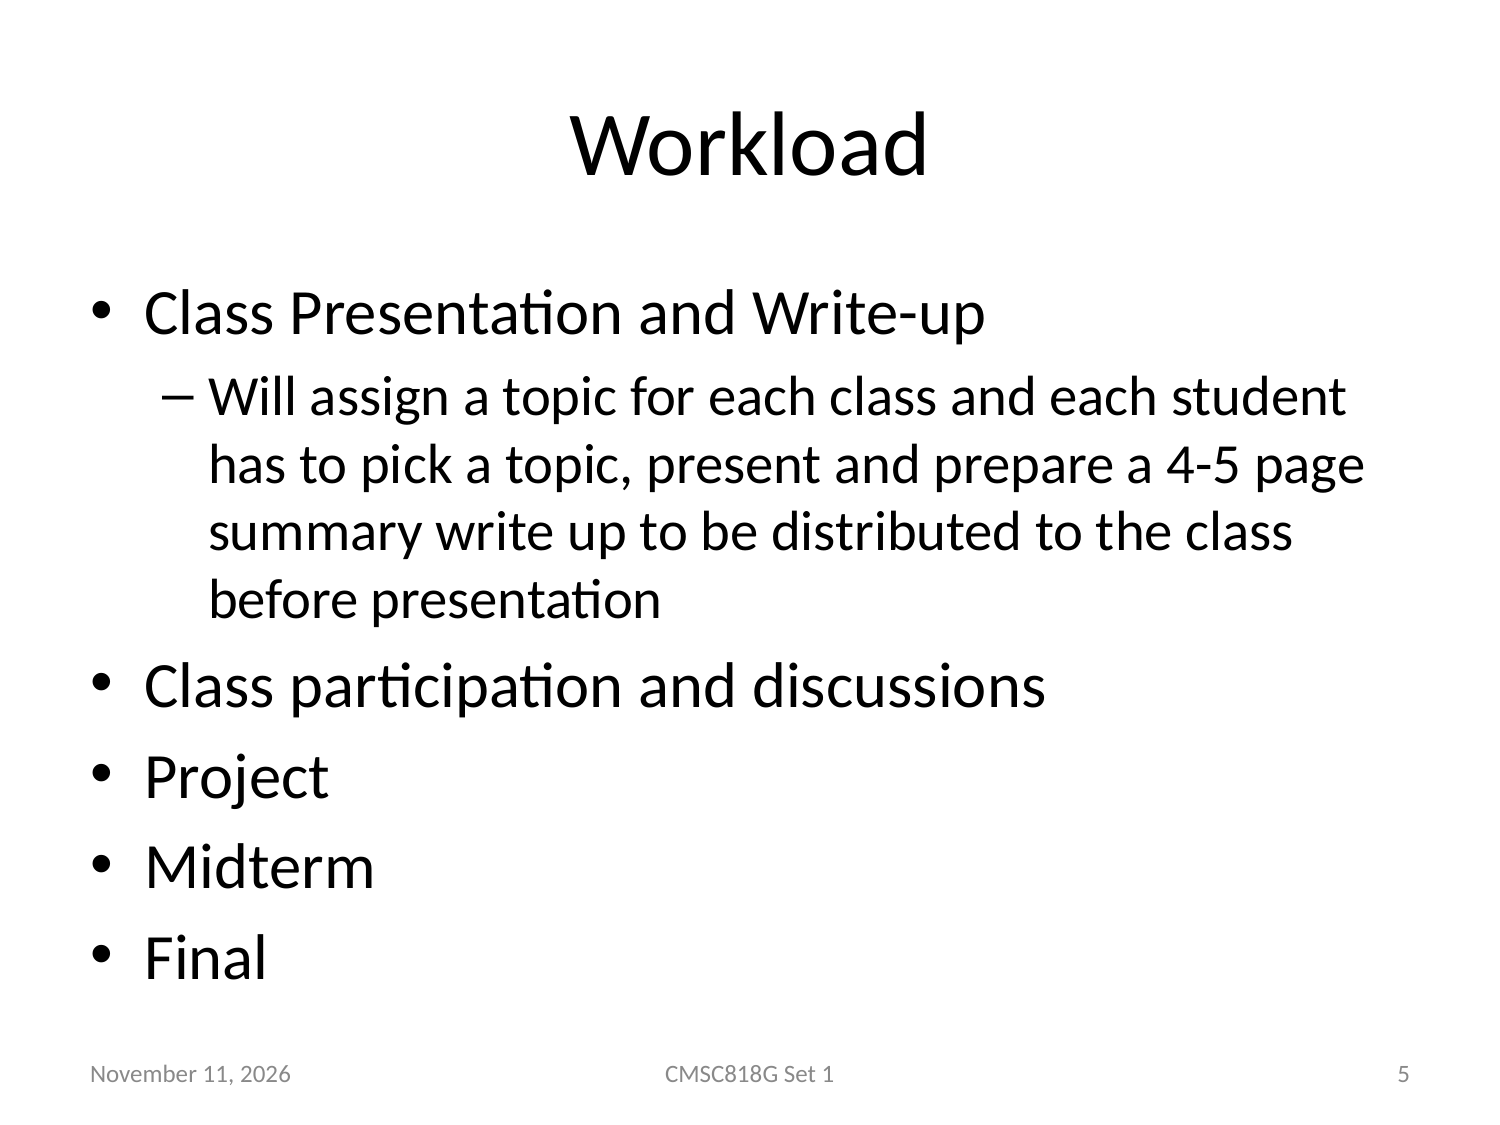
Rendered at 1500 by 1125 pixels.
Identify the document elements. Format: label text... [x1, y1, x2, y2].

list Class Presentation and Write-up Will assign a topic for each class and each student has to pick a topic, present and prepare a 4-5 page summary write up to be distributed to the class before presentation Class participation and discussions Project Midterm Final [75, 262, 1425, 1005]
title Workload [75, 45, 1425, 233]
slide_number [75, 1042, 425, 1103]
slide_number 5 [1074, 1042, 1425, 1103]
footer CMSC818G Set 1 [512, 1042, 988, 1103]
